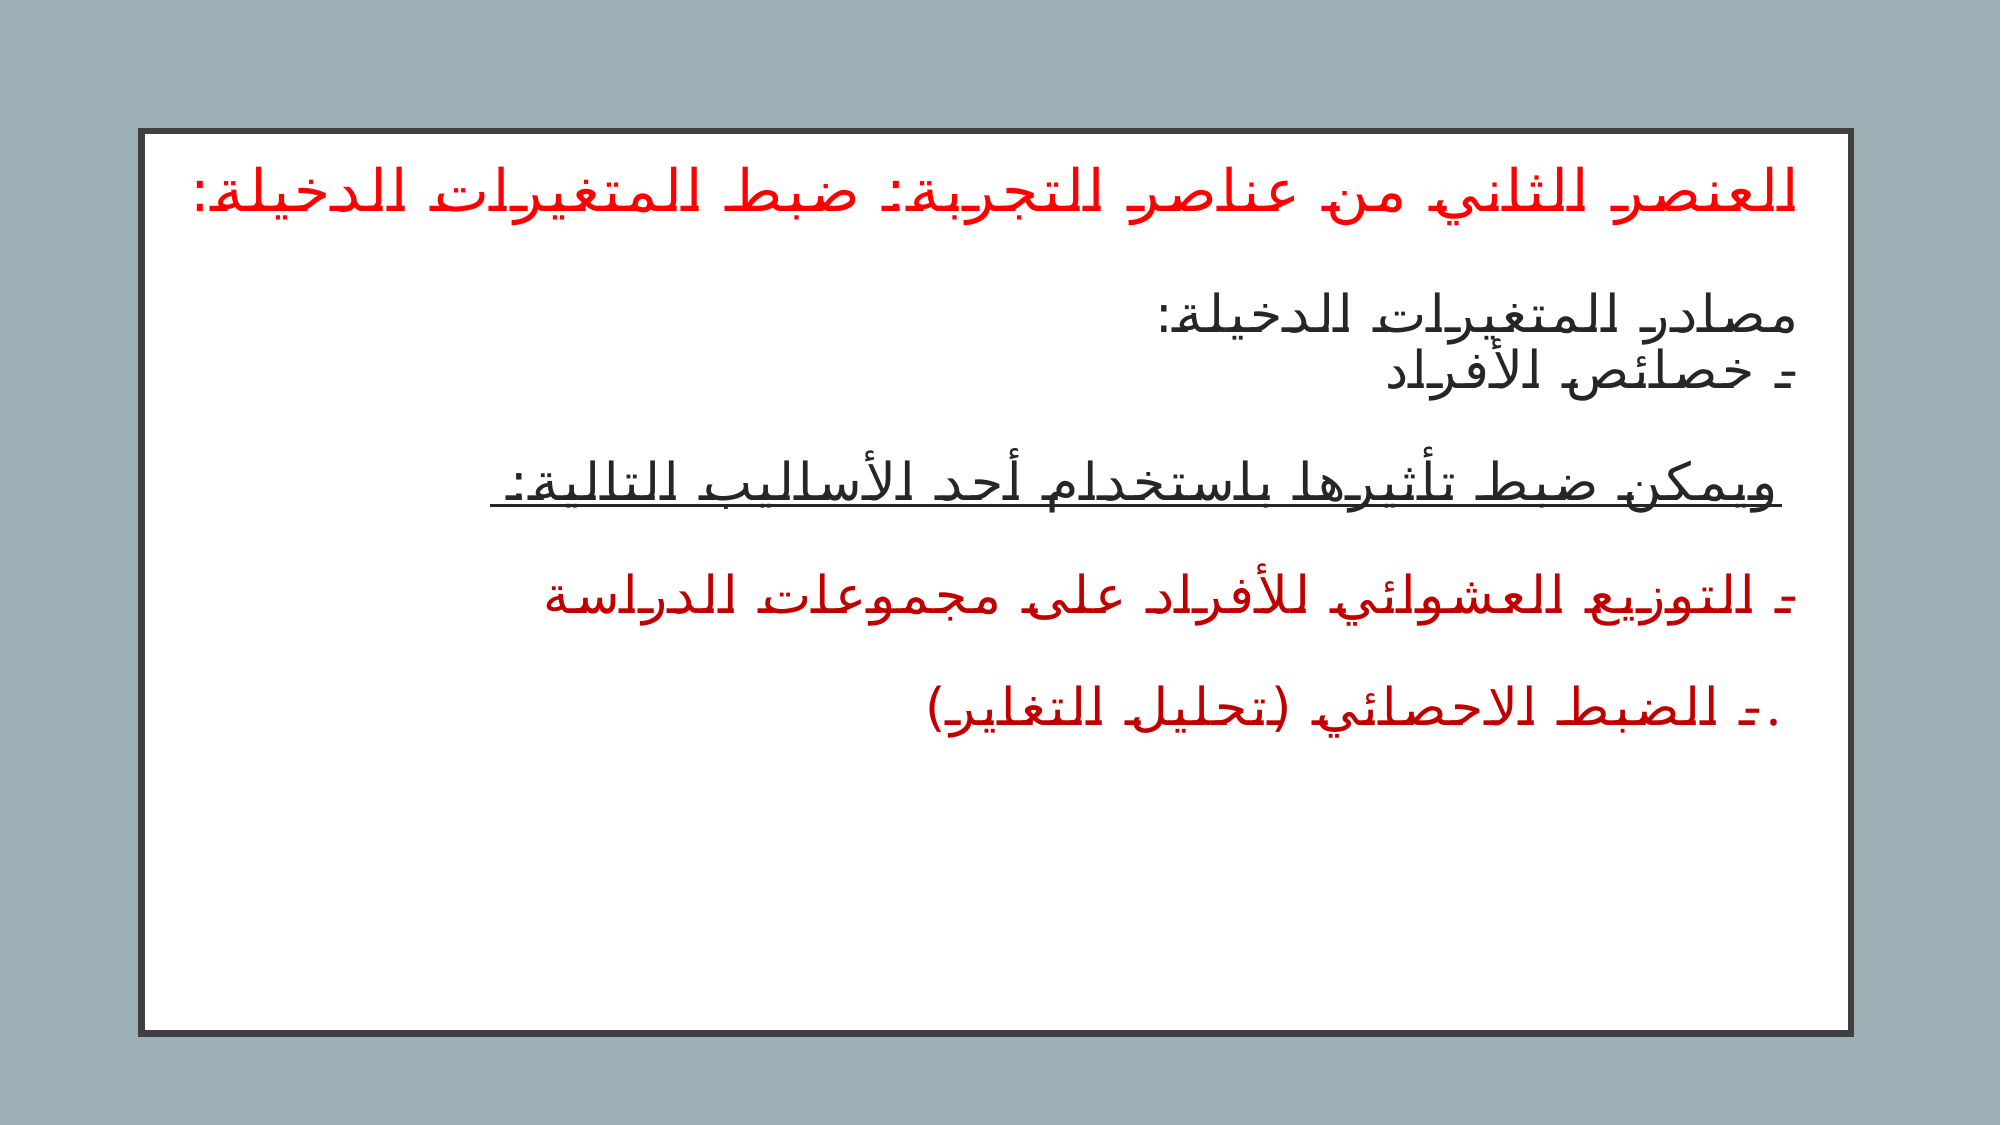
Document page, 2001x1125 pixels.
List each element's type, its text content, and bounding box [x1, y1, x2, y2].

title العنصر الثاني من عناصر التجربة: ضبط المتغيرات الدخيلة: مصادر المتغيرات الدخيلة: - خصائص الأفراد ويمكن ضبط تأثيرها باستخدام أحد الأساليب التالية: - التوزيع العشوائي للأفراد على مجموعات الدراسة - الضبط الاحصائي (تحليل التغاير). [138, 128, 1854, 1037]
